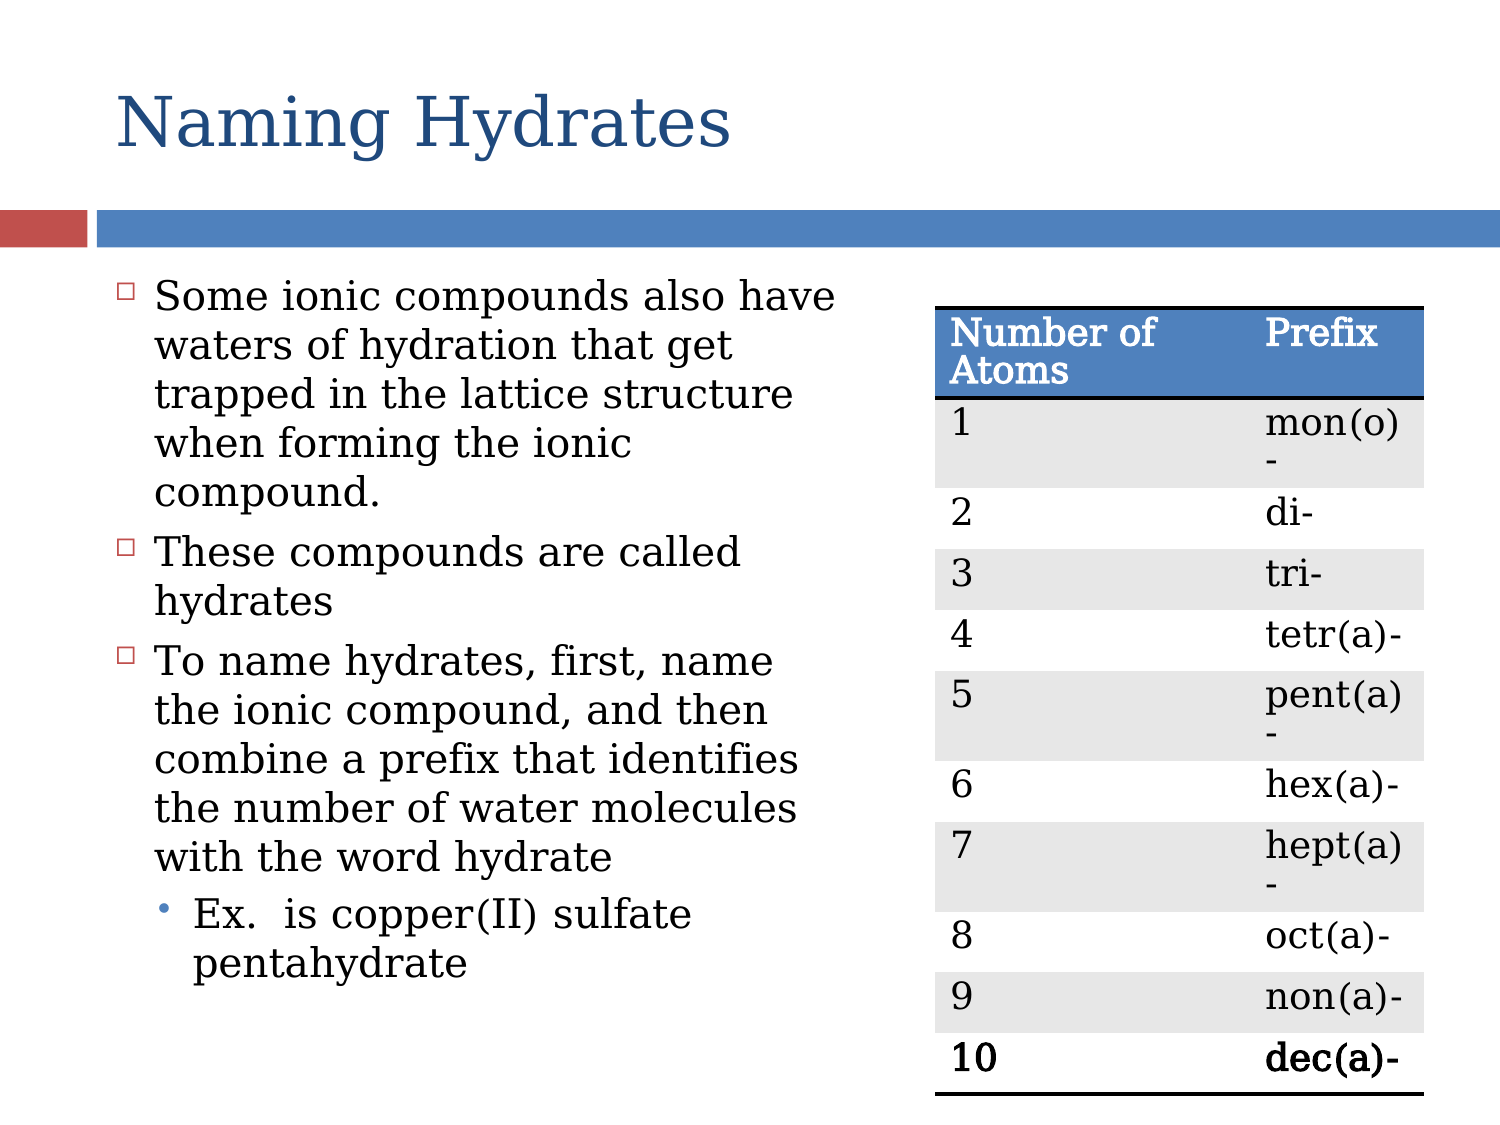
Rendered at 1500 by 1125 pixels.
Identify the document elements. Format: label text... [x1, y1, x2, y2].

table_cell 10 [935, 1033, 1250, 1092]
table_cell 5 [935, 671, 1250, 761]
table_cell hept(a)- [1250, 822, 1424, 912]
table_cell 9 [935, 972, 1250, 1033]
table_cell tetr(a)- [1250, 610, 1424, 671]
table_header Prefix [1250, 310, 1424, 396]
table_cell oct(a)- [1250, 912, 1424, 972]
table_cell 3 [935, 549, 1250, 610]
table_cell 6 [935, 761, 1250, 822]
table_cell 4 [935, 610, 1250, 671]
table_cell 7 [935, 822, 1250, 912]
table_cell tri- [1250, 549, 1424, 610]
table_cell 2 [935, 488, 1250, 549]
title Naming Hydrates [100, 37, 1438, 200]
table_cell di- [1250, 488, 1424, 549]
table_cell dec(a)- [1250, 1033, 1424, 1092]
table_cell 8 [935, 912, 1250, 972]
table_cell hex(a)- [1250, 761, 1424, 822]
table_cell pent(a)- [1250, 671, 1424, 761]
table_cell 1 [935, 400, 1250, 488]
table_cell non(a)- [1250, 972, 1424, 1033]
table_cell mon(o)- [1250, 400, 1424, 488]
table_header Number of Atoms [935, 310, 1250, 396]
